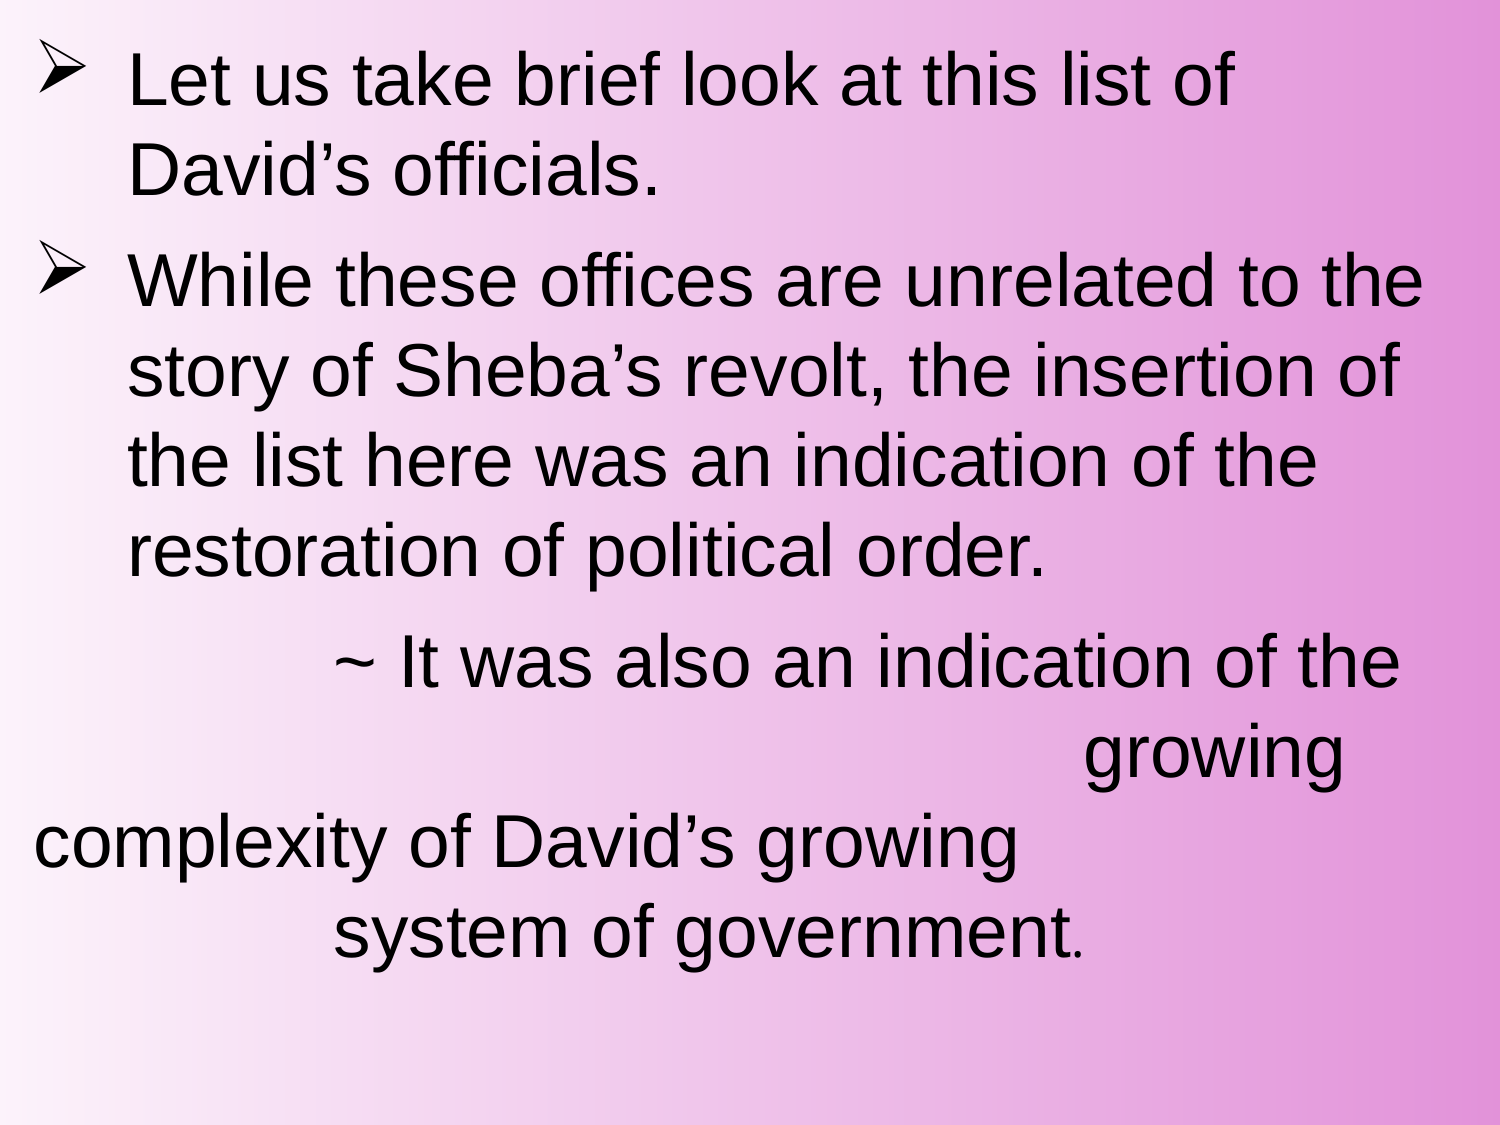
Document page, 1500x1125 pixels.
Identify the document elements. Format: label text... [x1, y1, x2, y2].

subtitle Let us take brief look at this list of David’s officials. While these offices are unrelated to the story of Sheba’s revolt, the insertion of the list here was an indication of the restoration of political order. ~ It was also an indication of the growing complexity of David’s growing system of government. [18, 23, 1482, 1106]
